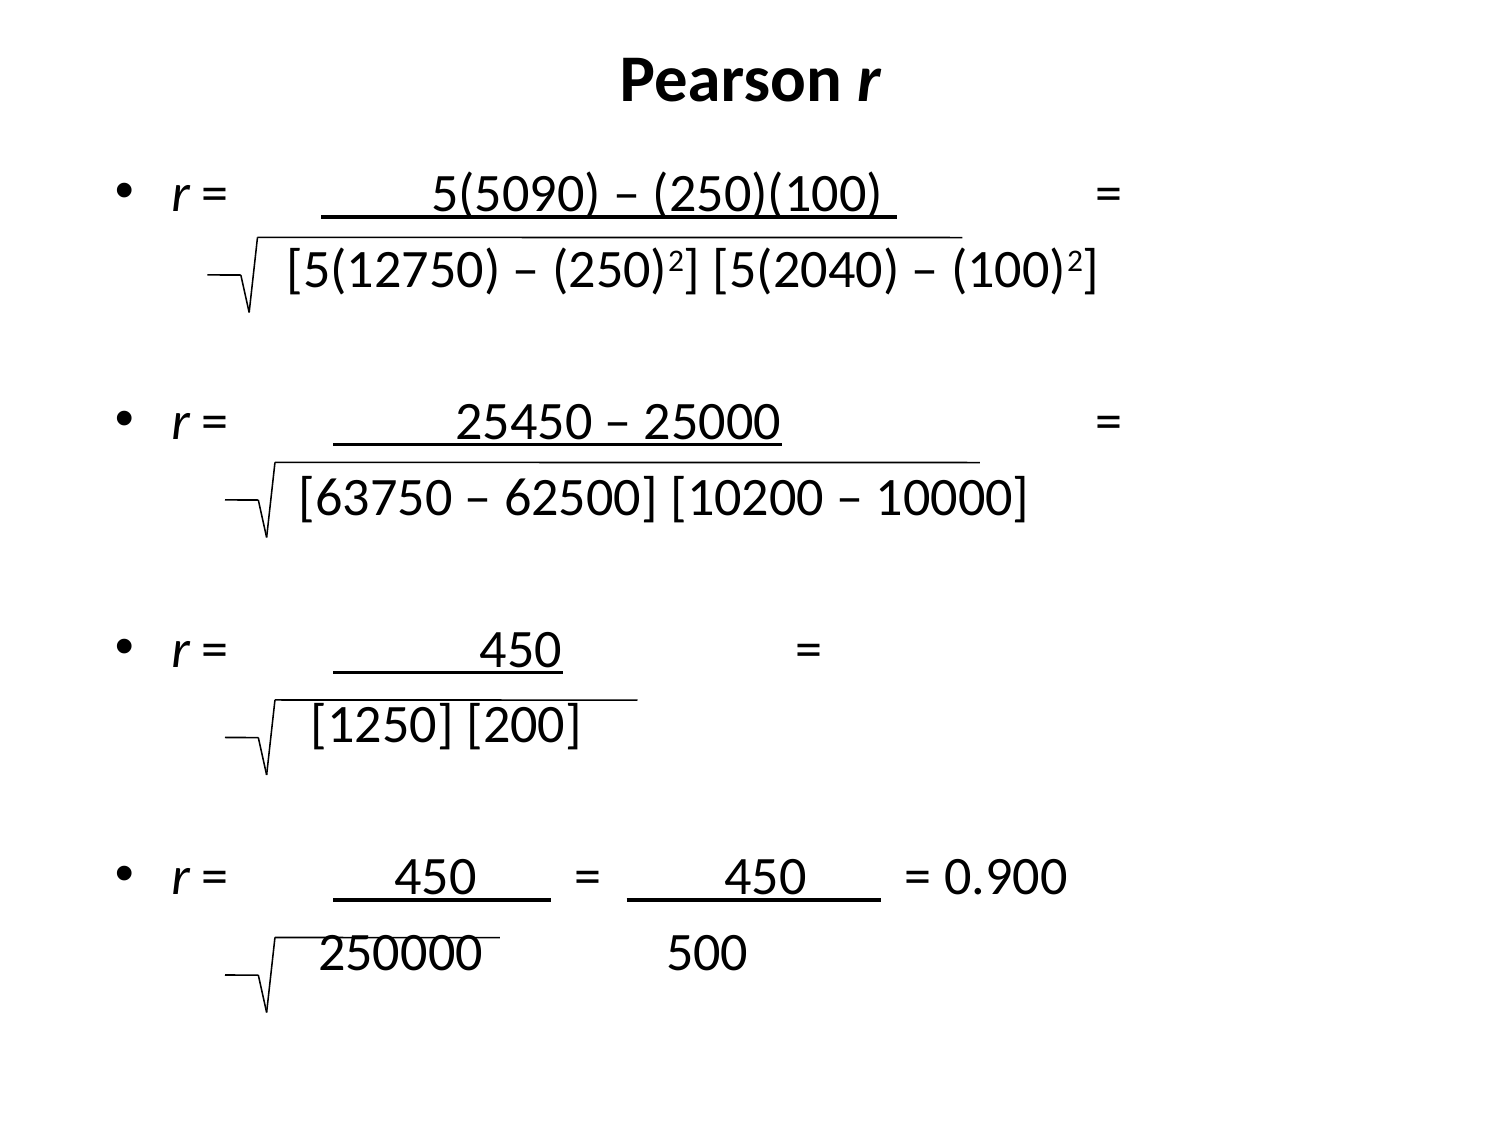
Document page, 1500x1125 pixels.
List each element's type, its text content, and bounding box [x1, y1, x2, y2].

title Pearson r [75, 24, 1425, 125]
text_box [224, 462, 276, 538]
text_box r = 5(5090) – (250)(100) = [5(12750) – (250)2] [5(2040) – (100)2] r = 25450 – 25000 = [63750 – 62500] [10200 – 10000] r = 450 = [1250] [200] r = 450 = 450 = 0.900 250000 500 [99, 149, 1450, 1013]
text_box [224, 699, 276, 776]
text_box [207, 237, 258, 313]
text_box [224, 937, 276, 1013]
